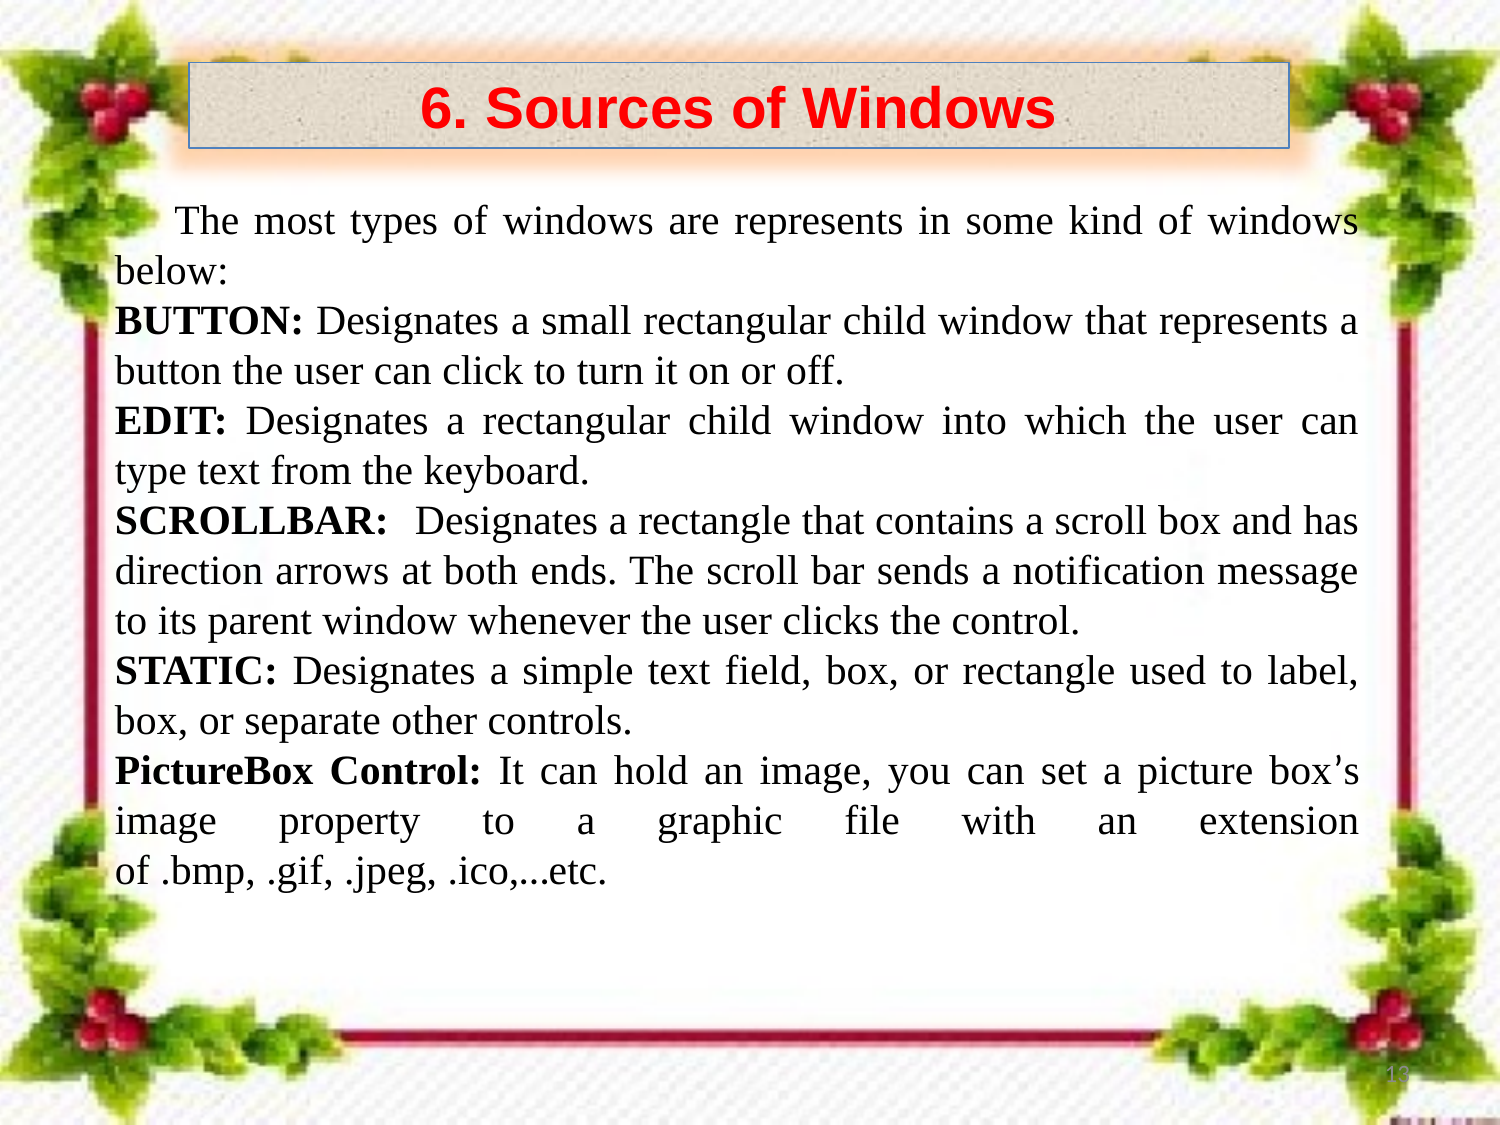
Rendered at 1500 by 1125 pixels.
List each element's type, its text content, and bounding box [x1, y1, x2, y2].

slide_number 13 [1074, 1042, 1425, 1103]
text_box The most types of windows are represents in some kind of windows below: BUTTON: Designates a small rectangular child window that represents a button the user can click to turn it on or off. EDIT: Designates a rectangular child window into which the user can type text from the keyboard. SCROLLBAR: Designates a rectangle that contains a scroll box and has direction arrows at both ends. The scroll bar sends a notification message to its parent window whenever the user clicks the control. STATIC: Designates a simple text field, box, or rectangle used to label, box, or separate other controls. PictureBox Control: It can hold an image, you can set a picture box’s image property to a graphic file with an extension of .bmp, .gif, .jpeg, .ico,…etc. [99, 165, 1375, 901]
text_box 6. Sources of Windows [188, 62, 1290, 149]
picture [0, 0, 1500, 1125]
